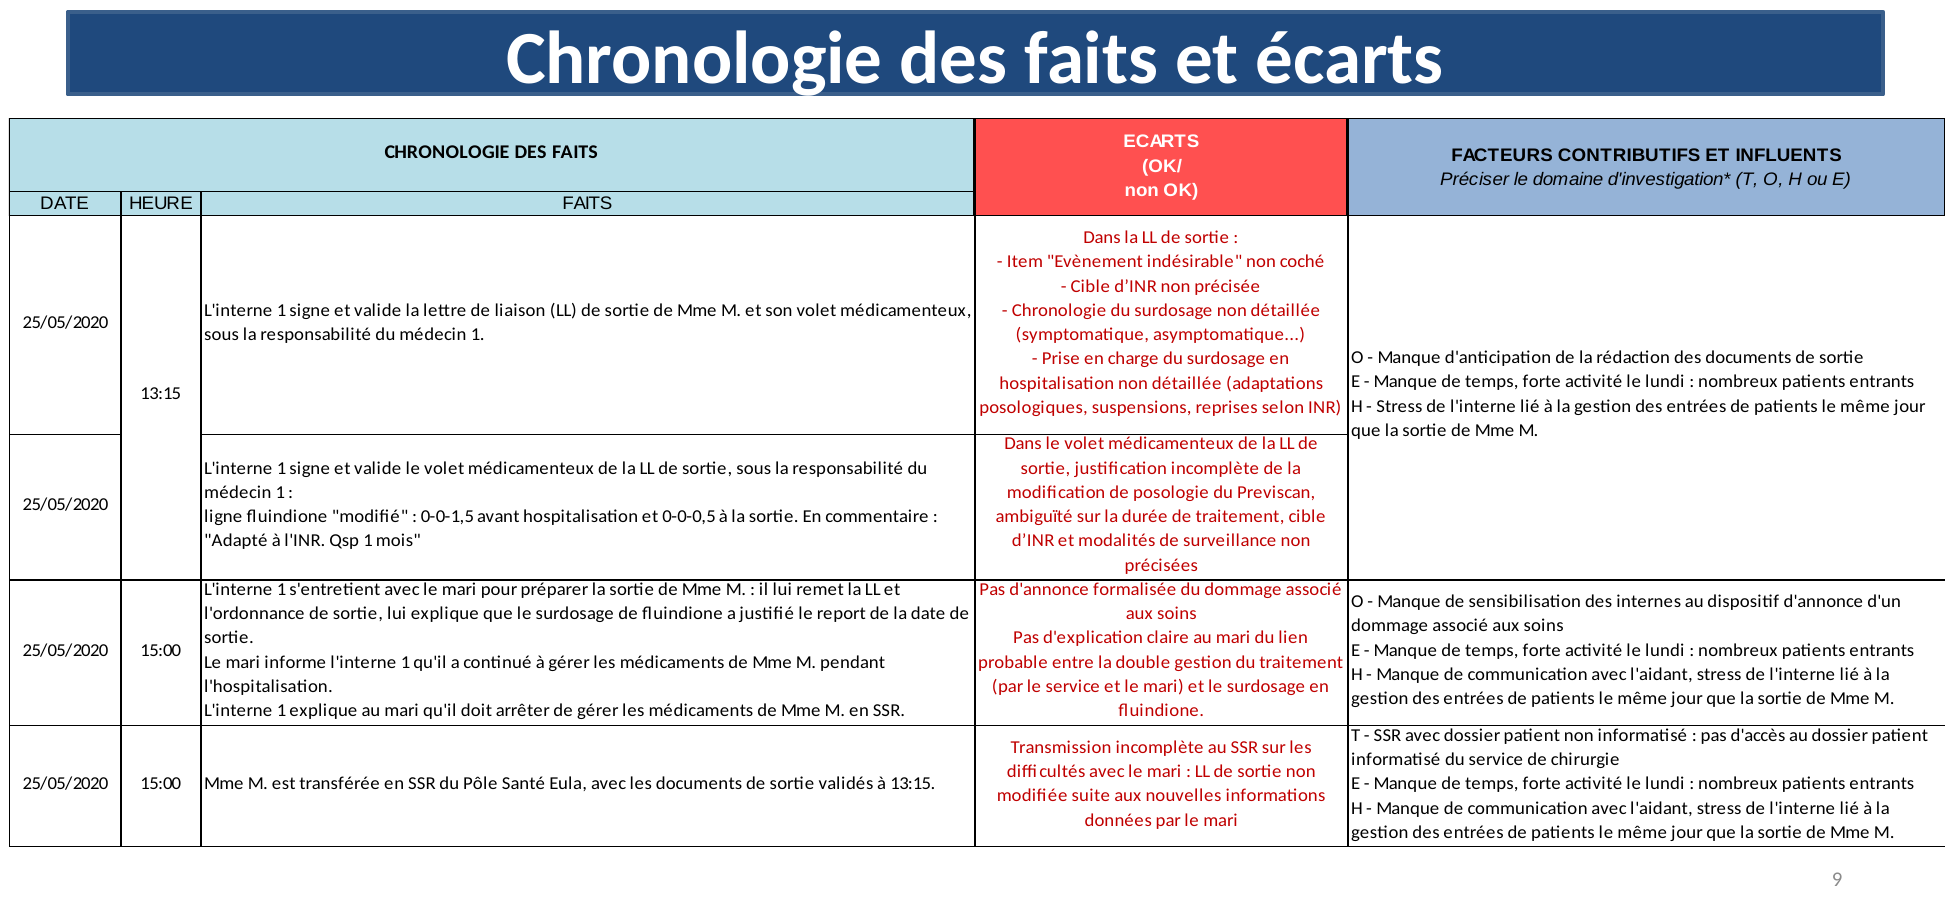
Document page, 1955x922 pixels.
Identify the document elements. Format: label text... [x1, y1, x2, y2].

picture [8, 117, 1947, 848]
slide_number 9 [1401, 859, 1858, 904]
text_box Chronologie des faits et écarts [66, 10, 1885, 96]
